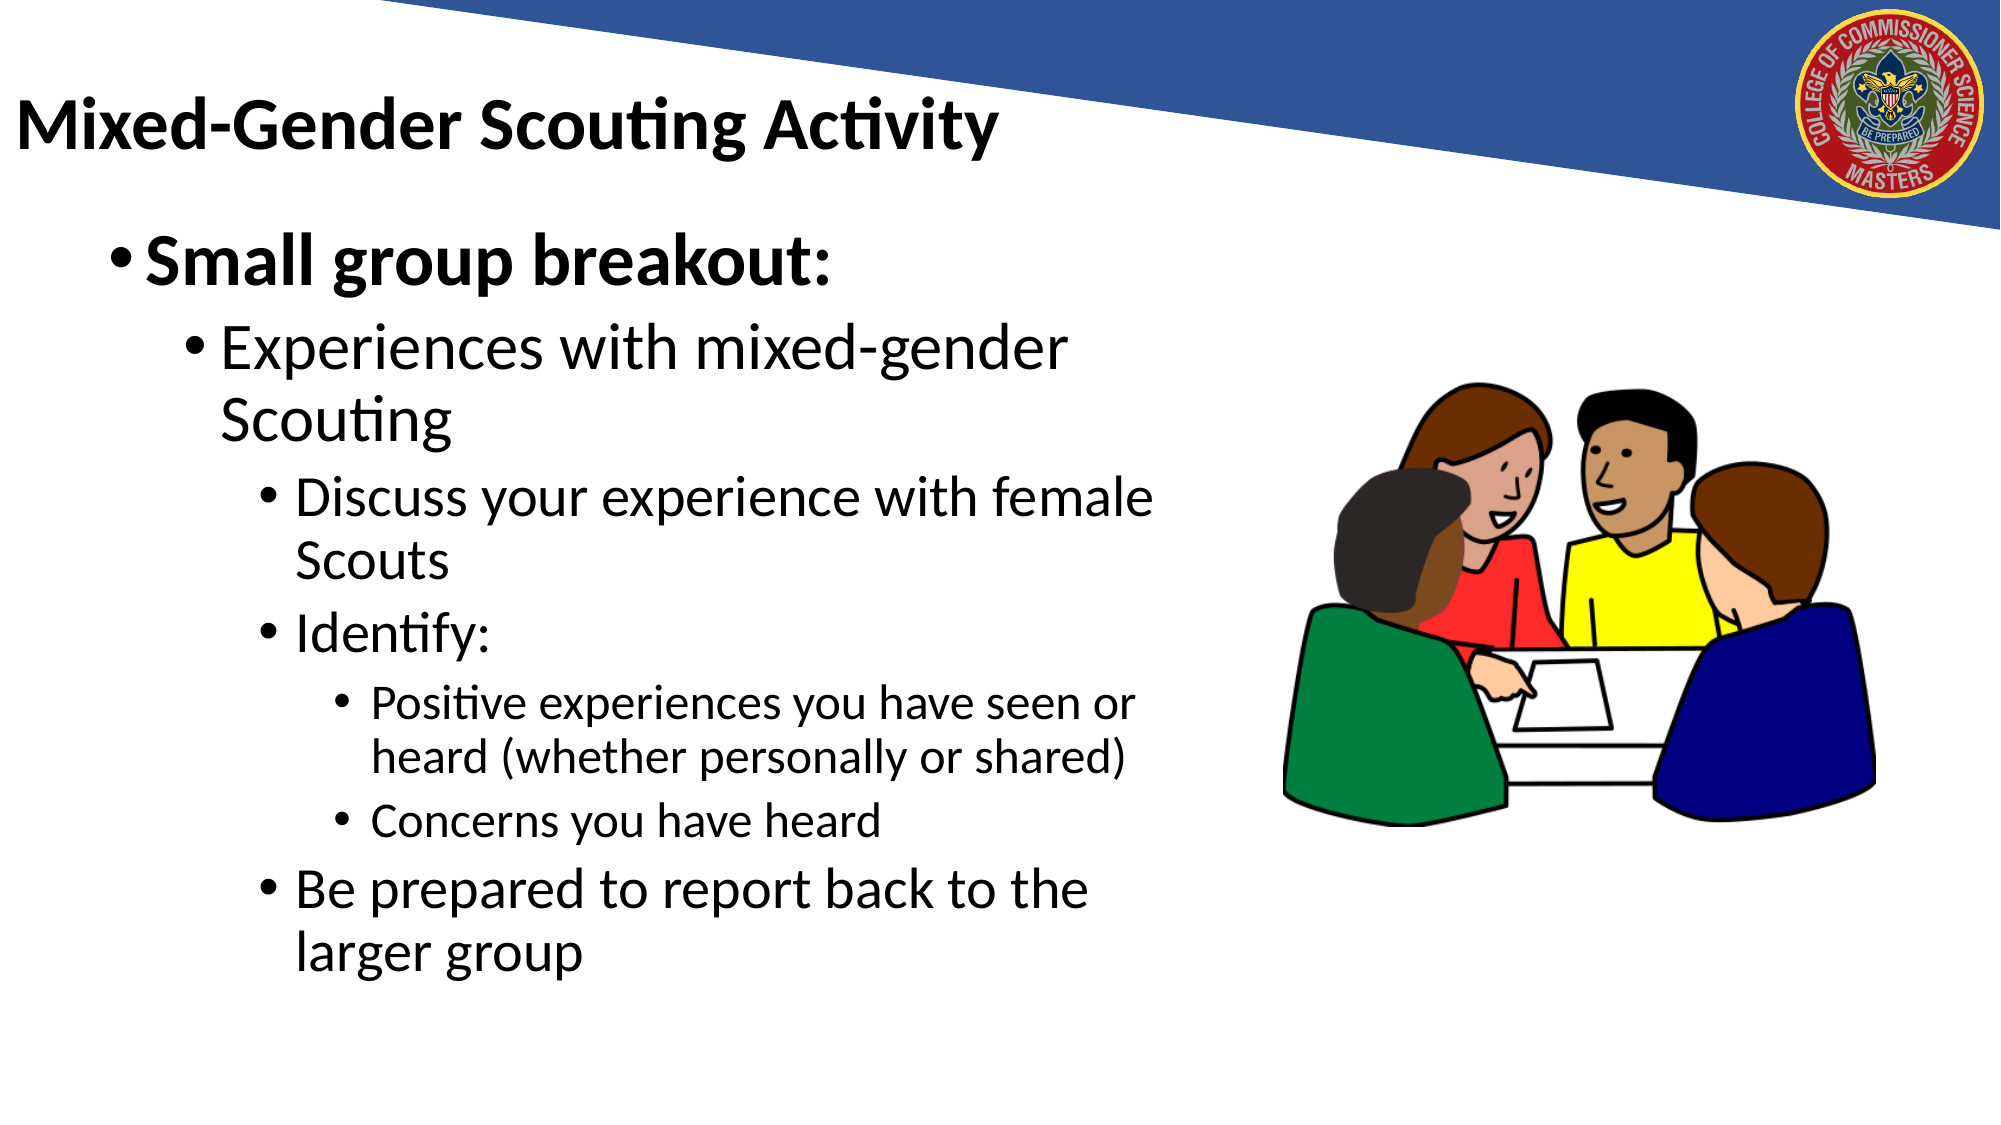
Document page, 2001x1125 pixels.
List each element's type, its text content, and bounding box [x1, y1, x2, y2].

picture [1795, 9, 1984, 198]
list Small group breakout: Experiences with mixed-gender Scouting Discuss your experience with female Scouts Identify: Positive experiences you have seen or heard (whether personally or shared) Concerns you have heard Be prepared to report back to the larger group [93, 213, 1224, 1064]
picture [1283, 379, 1876, 827]
title Mixed-Gender Scouting Activity [0, 37, 1073, 214]
